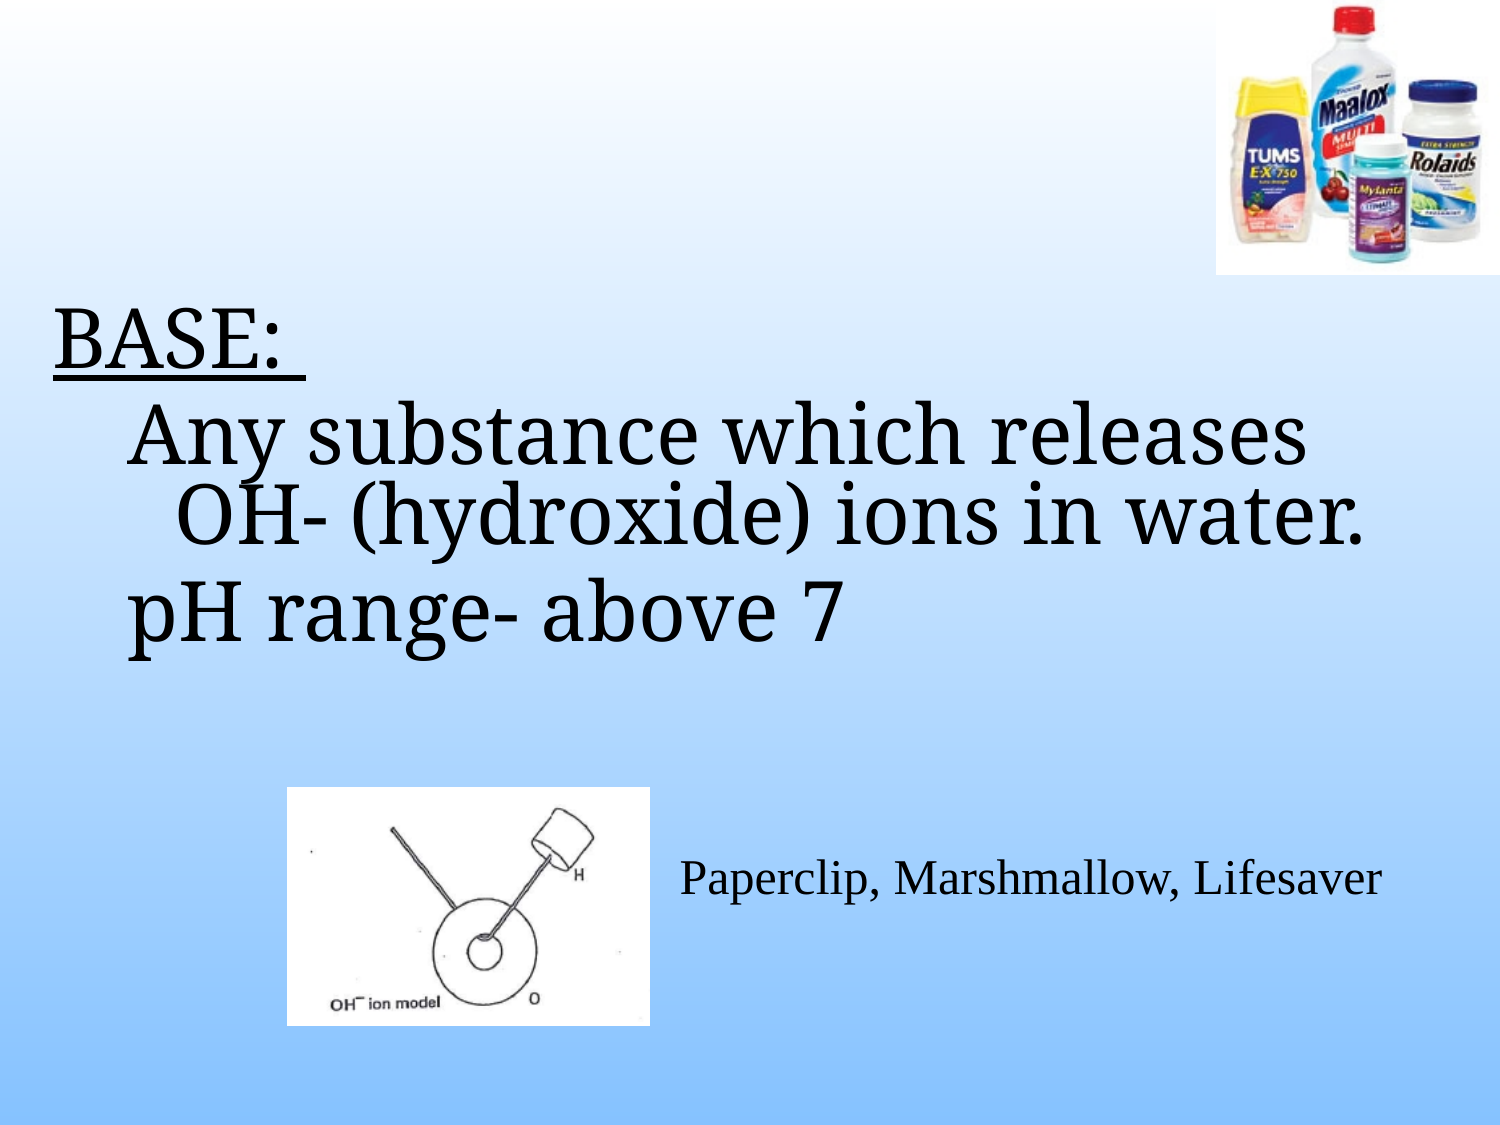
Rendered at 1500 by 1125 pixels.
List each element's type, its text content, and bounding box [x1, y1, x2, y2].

list BASE: Any substance which releases OH- (hydroxide) ions in water. pH range- above 7 [37, 199, 1451, 1001]
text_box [287, 787, 1413, 1026]
picture [1216, 0, 1500, 276]
